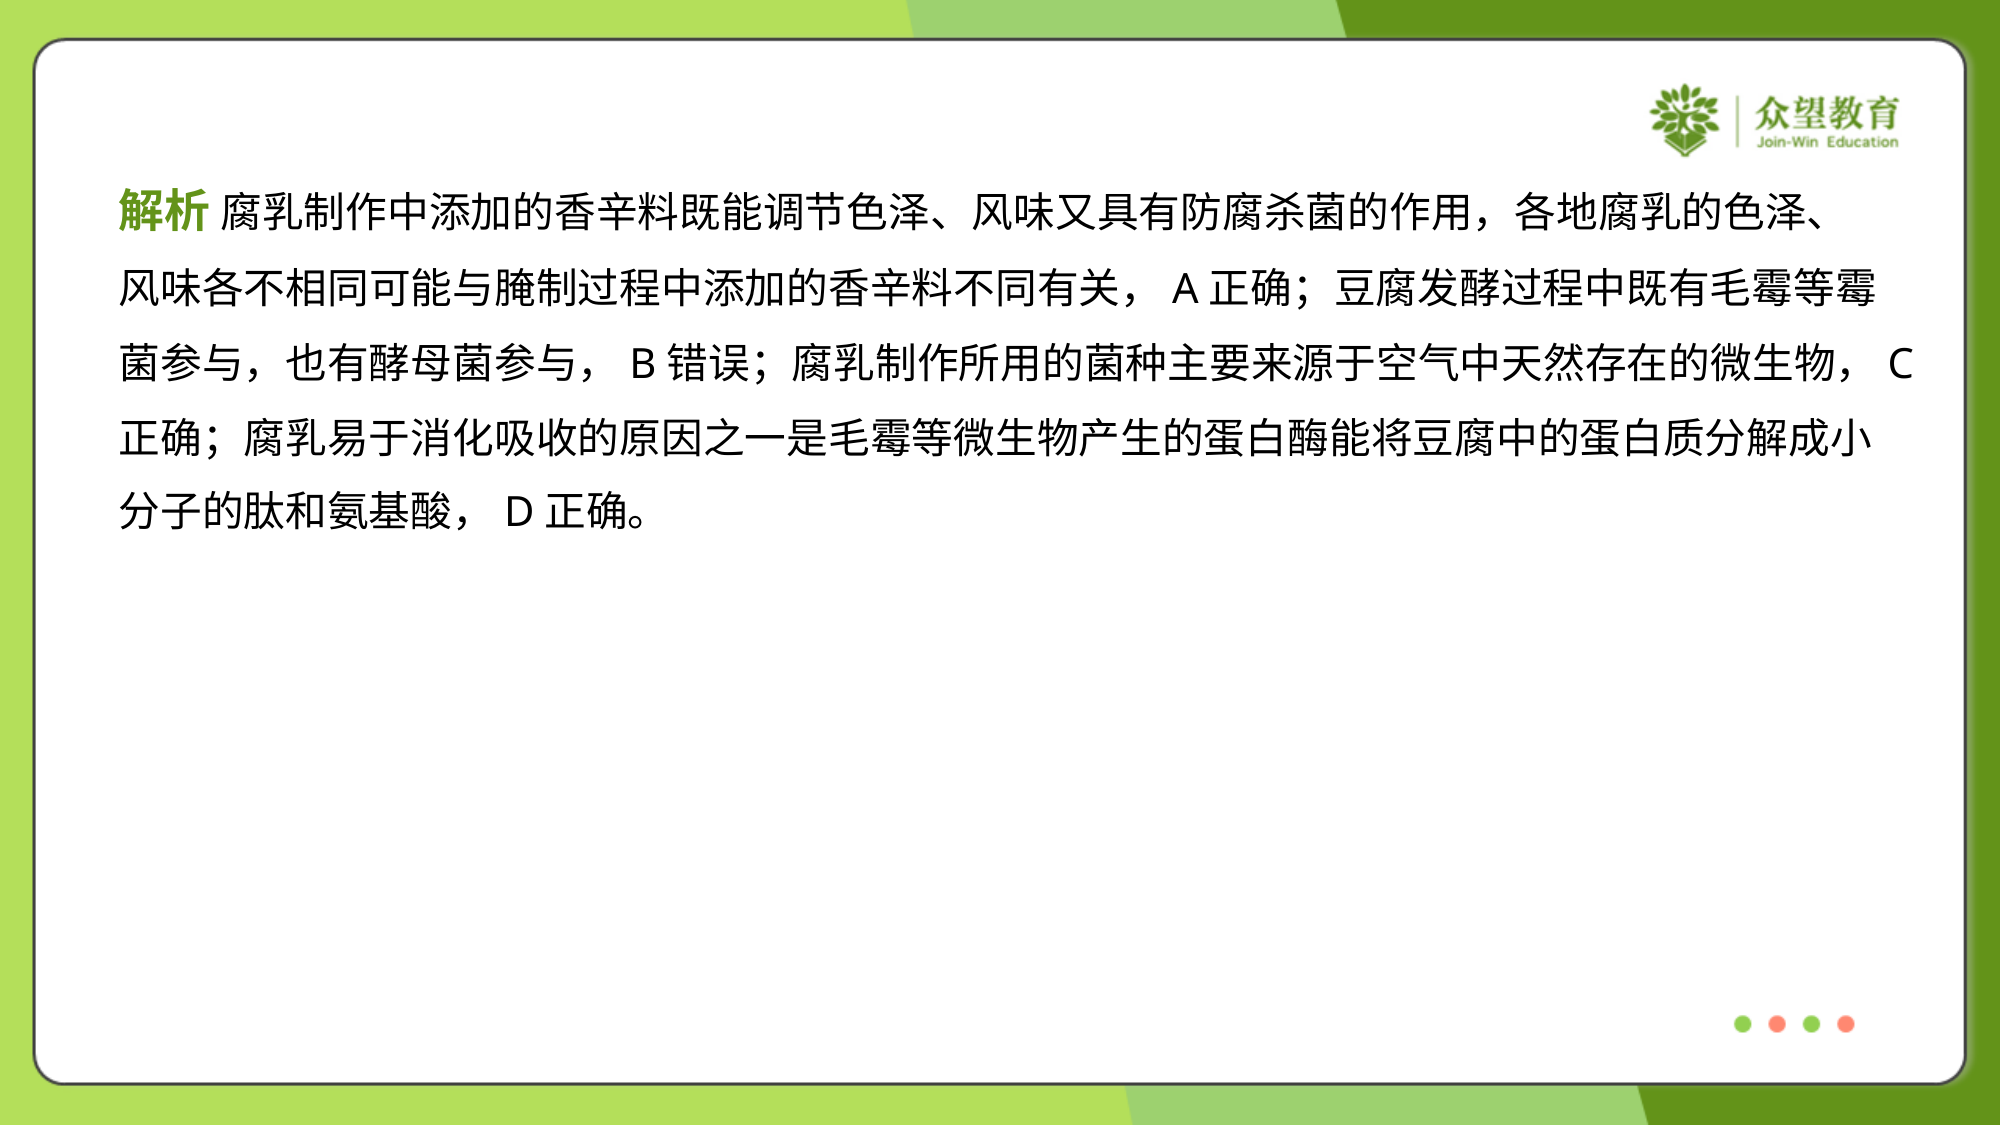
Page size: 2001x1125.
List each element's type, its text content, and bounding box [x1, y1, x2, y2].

picture [0, 0, 2000, 1125]
text_box 解析 腐乳制作中添加的香辛料既能调节色泽、风味又具有防腐杀菌的作用，各地腐乳的色泽、 风味各不相同可能与腌制过程中添加的香辛料不同有关，A正确；豆腐发酵过程中既有毛霉等霉 菌参与，也有酵母菌参与，B错误；腐乳制作所用的菌种主要来源于空气中天然存在的微生物，C 正确；腐乳易于消化吸收的原因之一是毛霉等微生物产生的蛋白酶能将豆腐中的蛋白质分解成小 分子的肽和氨基酸，D正确。 [118, 159, 1883, 527]
